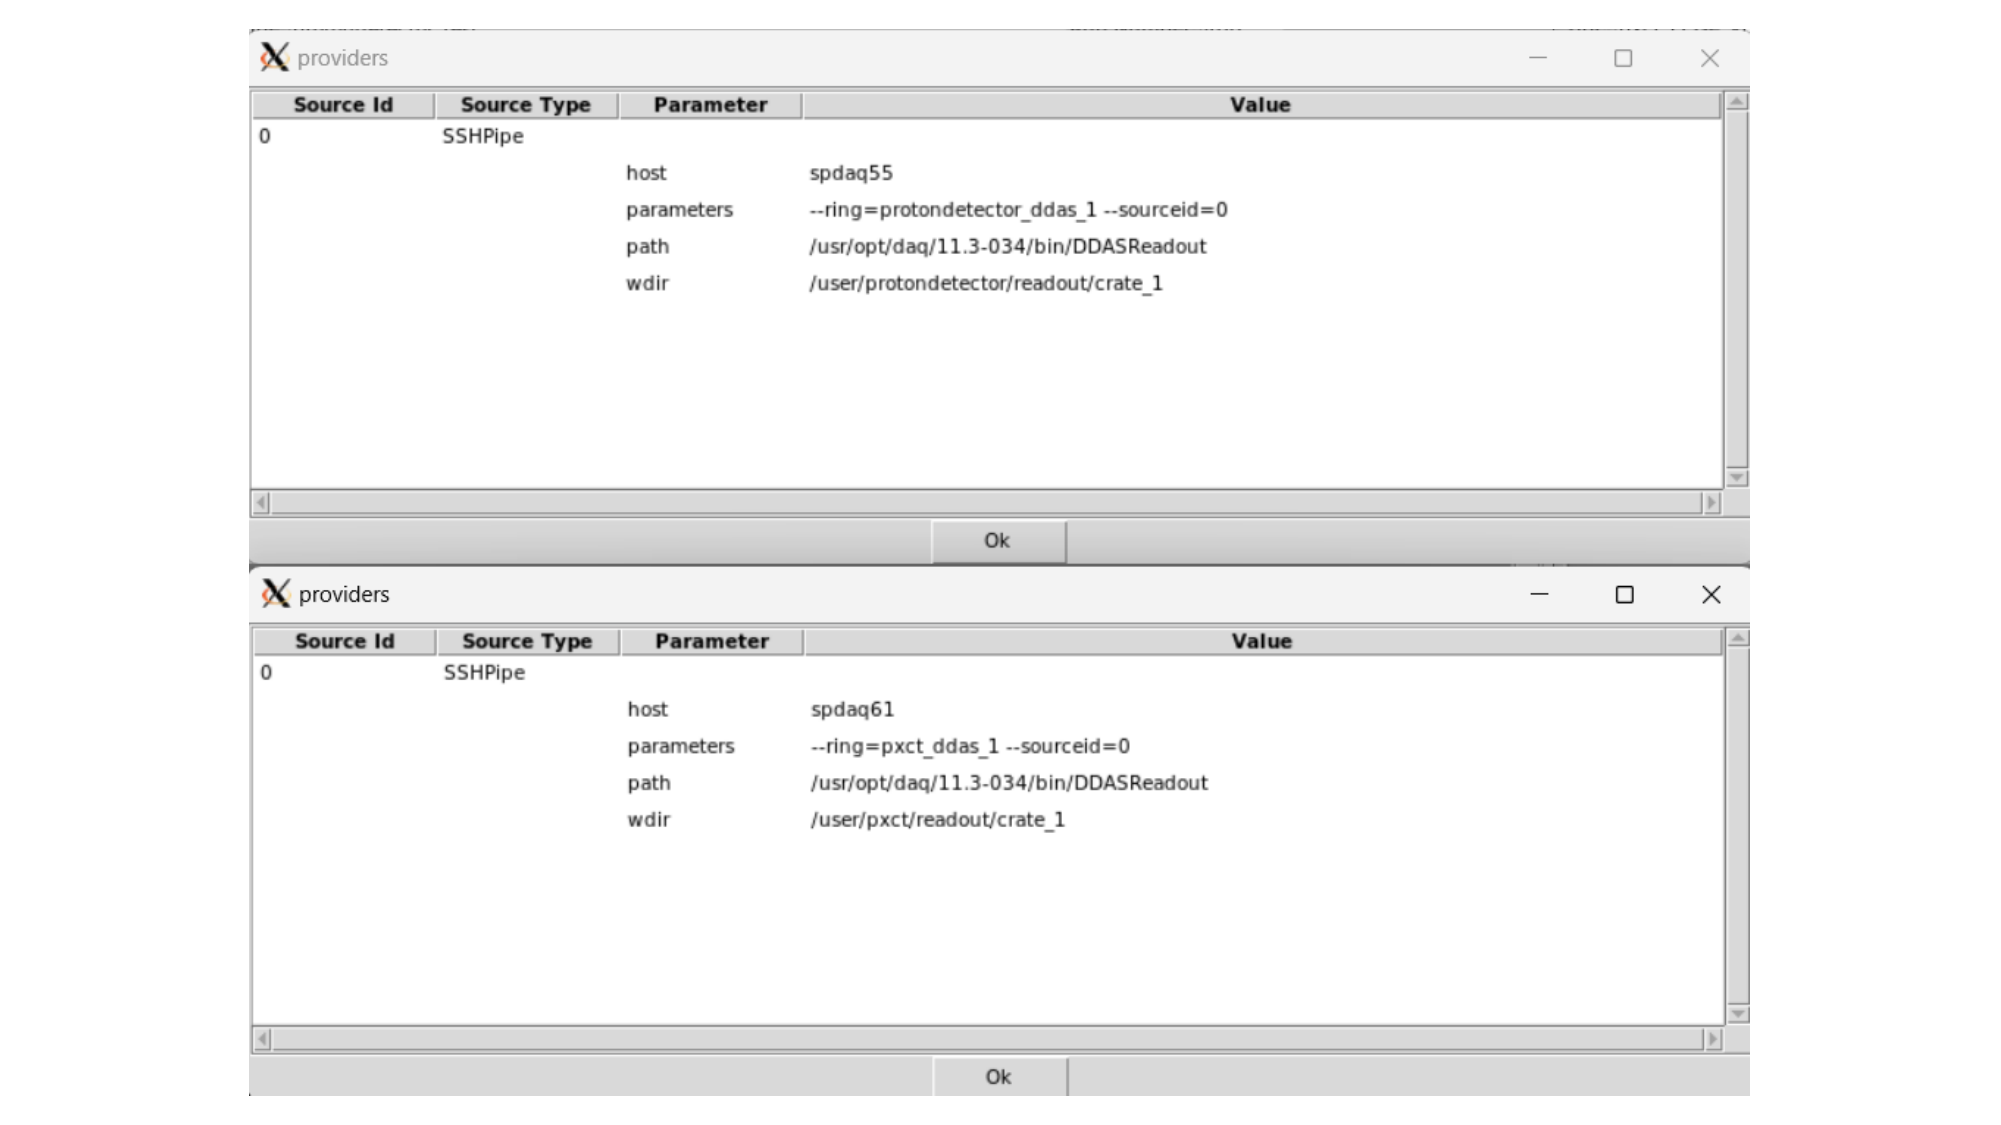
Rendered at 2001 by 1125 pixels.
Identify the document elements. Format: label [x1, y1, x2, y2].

picture [249, 29, 1750, 1096]
